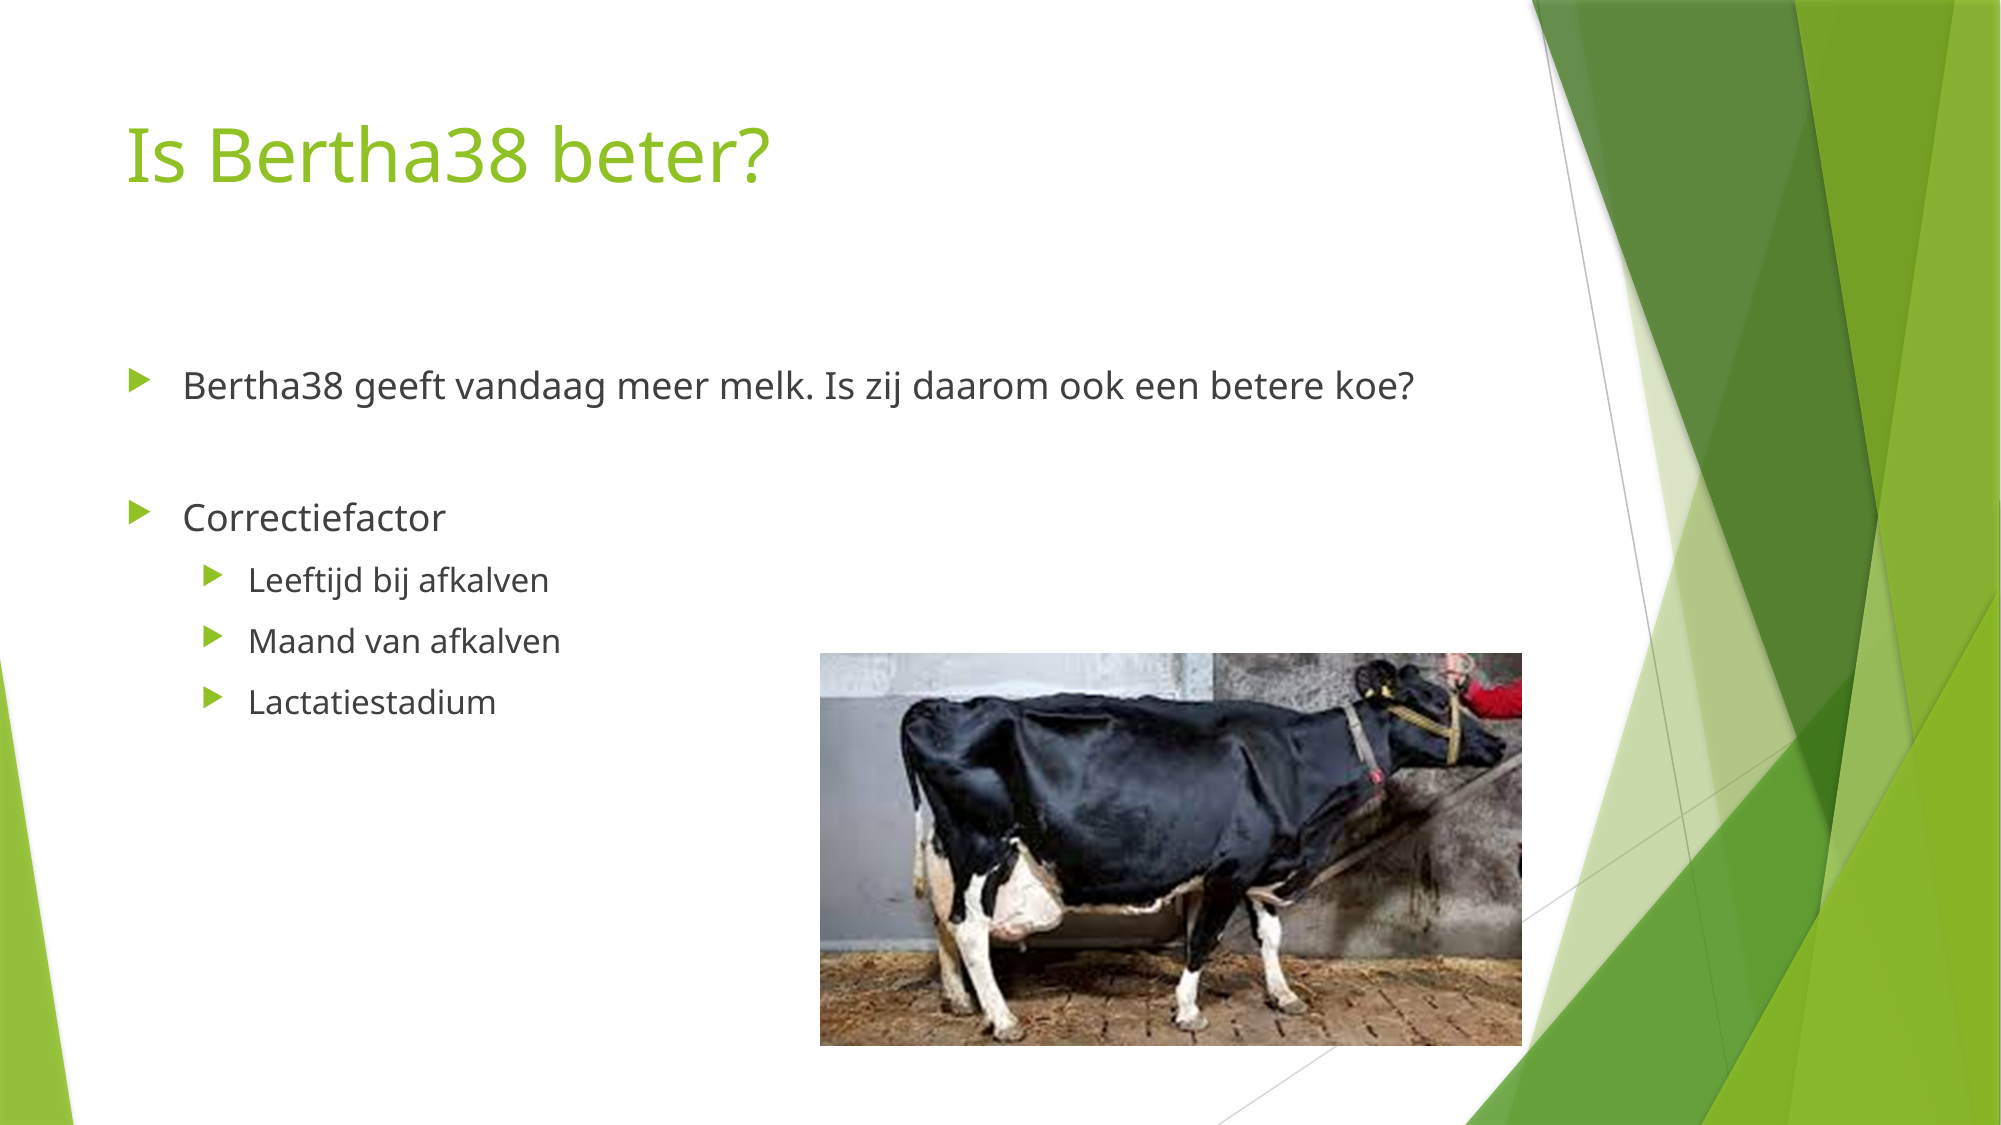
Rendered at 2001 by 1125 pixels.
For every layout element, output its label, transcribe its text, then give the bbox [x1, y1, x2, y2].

picture [819, 652, 1522, 1046]
list Bertha38 geeft vandaag meer melk. Is zij daarom ook een betere koe? Correctiefactor Leeftijd bij afkalven Maand van afkalven Lactatiestadium [111, 354, 1522, 992]
title Is Bertha38 beter? [111, 99, 1522, 317]
